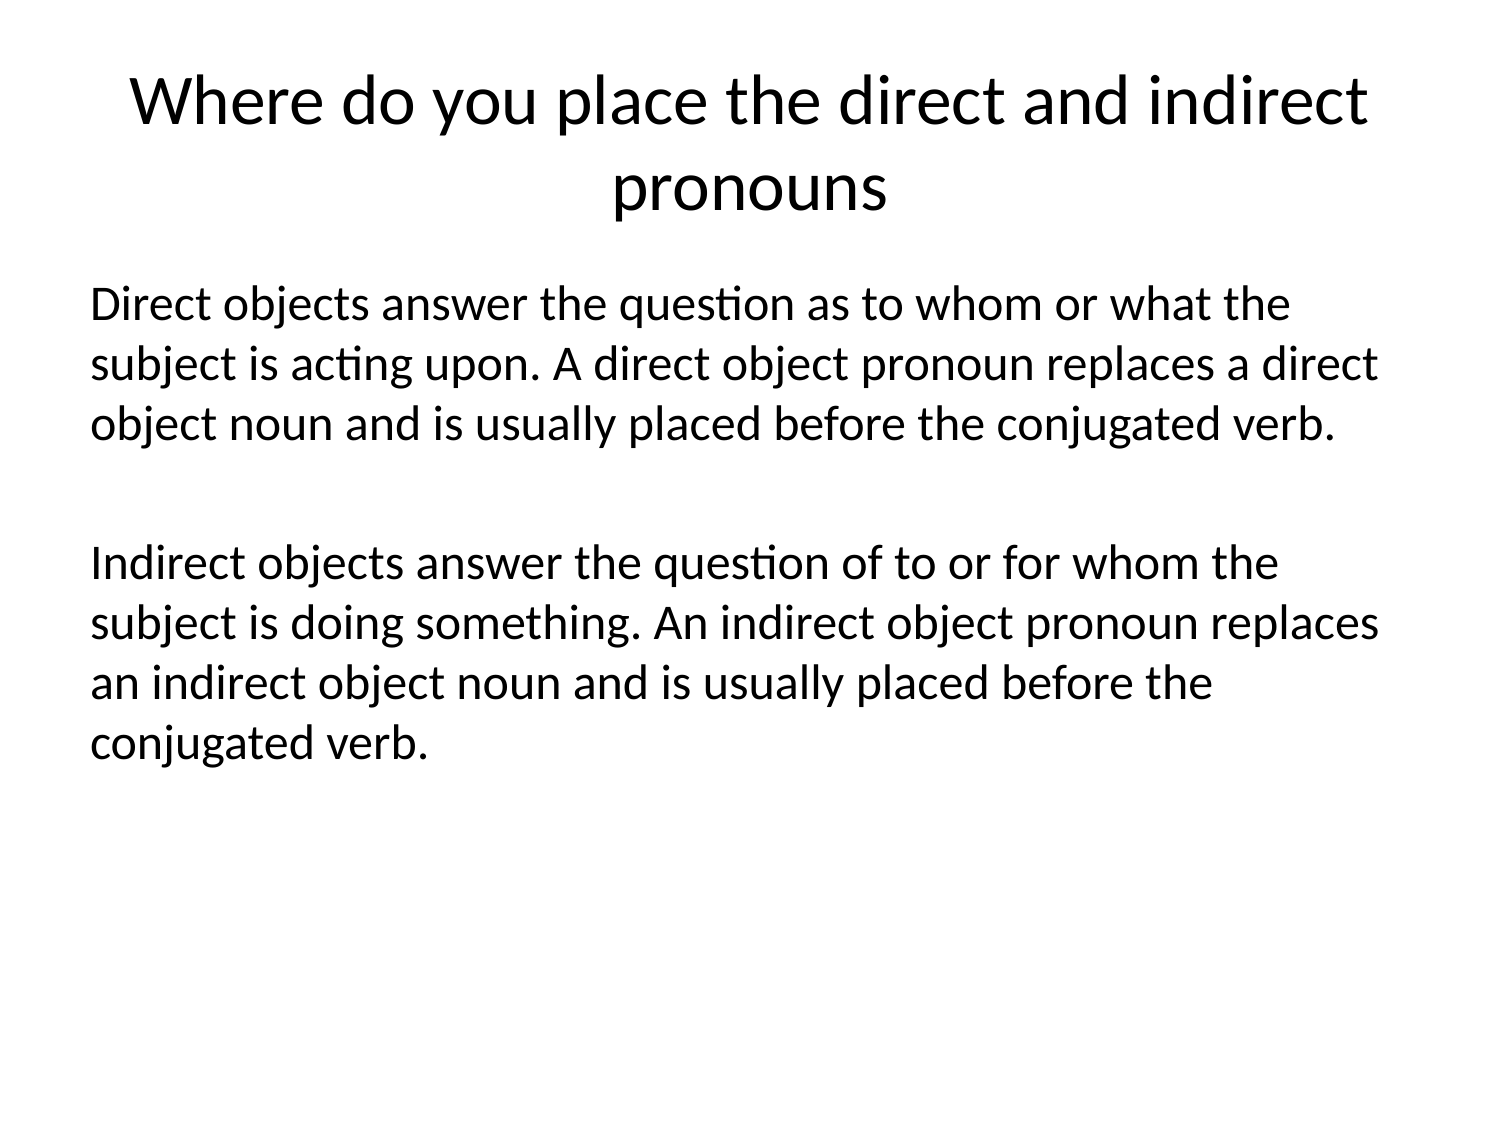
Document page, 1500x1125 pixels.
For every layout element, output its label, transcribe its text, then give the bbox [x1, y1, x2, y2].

list Direct objects answer the question as to whom or what the subject is acting upon. A direct object pronoun replaces a direct object noun and is usually placed before the conjugated verb. Indirect objects answer the question of to or for whom the subject is doing something. An indirect object pronoun replaces an indirect object noun and is usually placed before the conjugated verb. [75, 262, 1425, 1005]
title Where do you place the direct and indirect pronouns [75, 45, 1425, 233]
